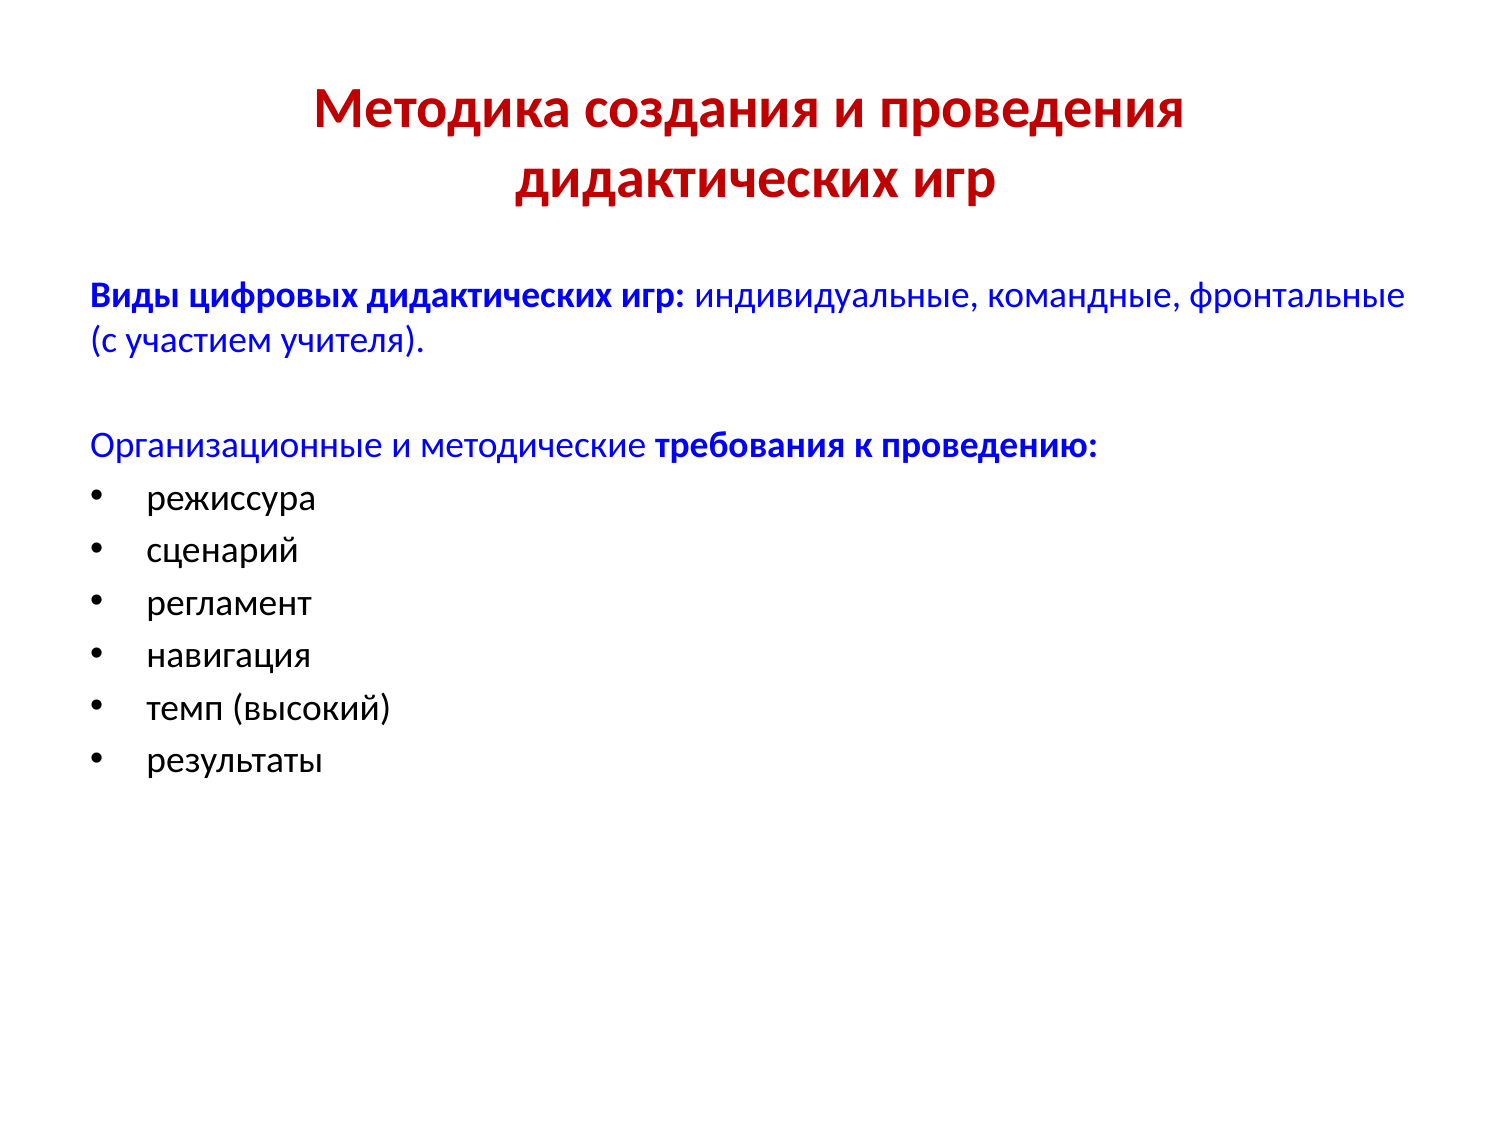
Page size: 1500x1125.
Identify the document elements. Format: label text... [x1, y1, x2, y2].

title Методика создания и проведения дидактических игр [75, 45, 1425, 233]
list Виды цифровых дидактических игр: индивидуальные, командные, фронтальные (с участием учителя). Организационные и методические требования к проведению: режиссура сценарий регламент навигация темп (высокий) результаты [75, 262, 1425, 1005]
